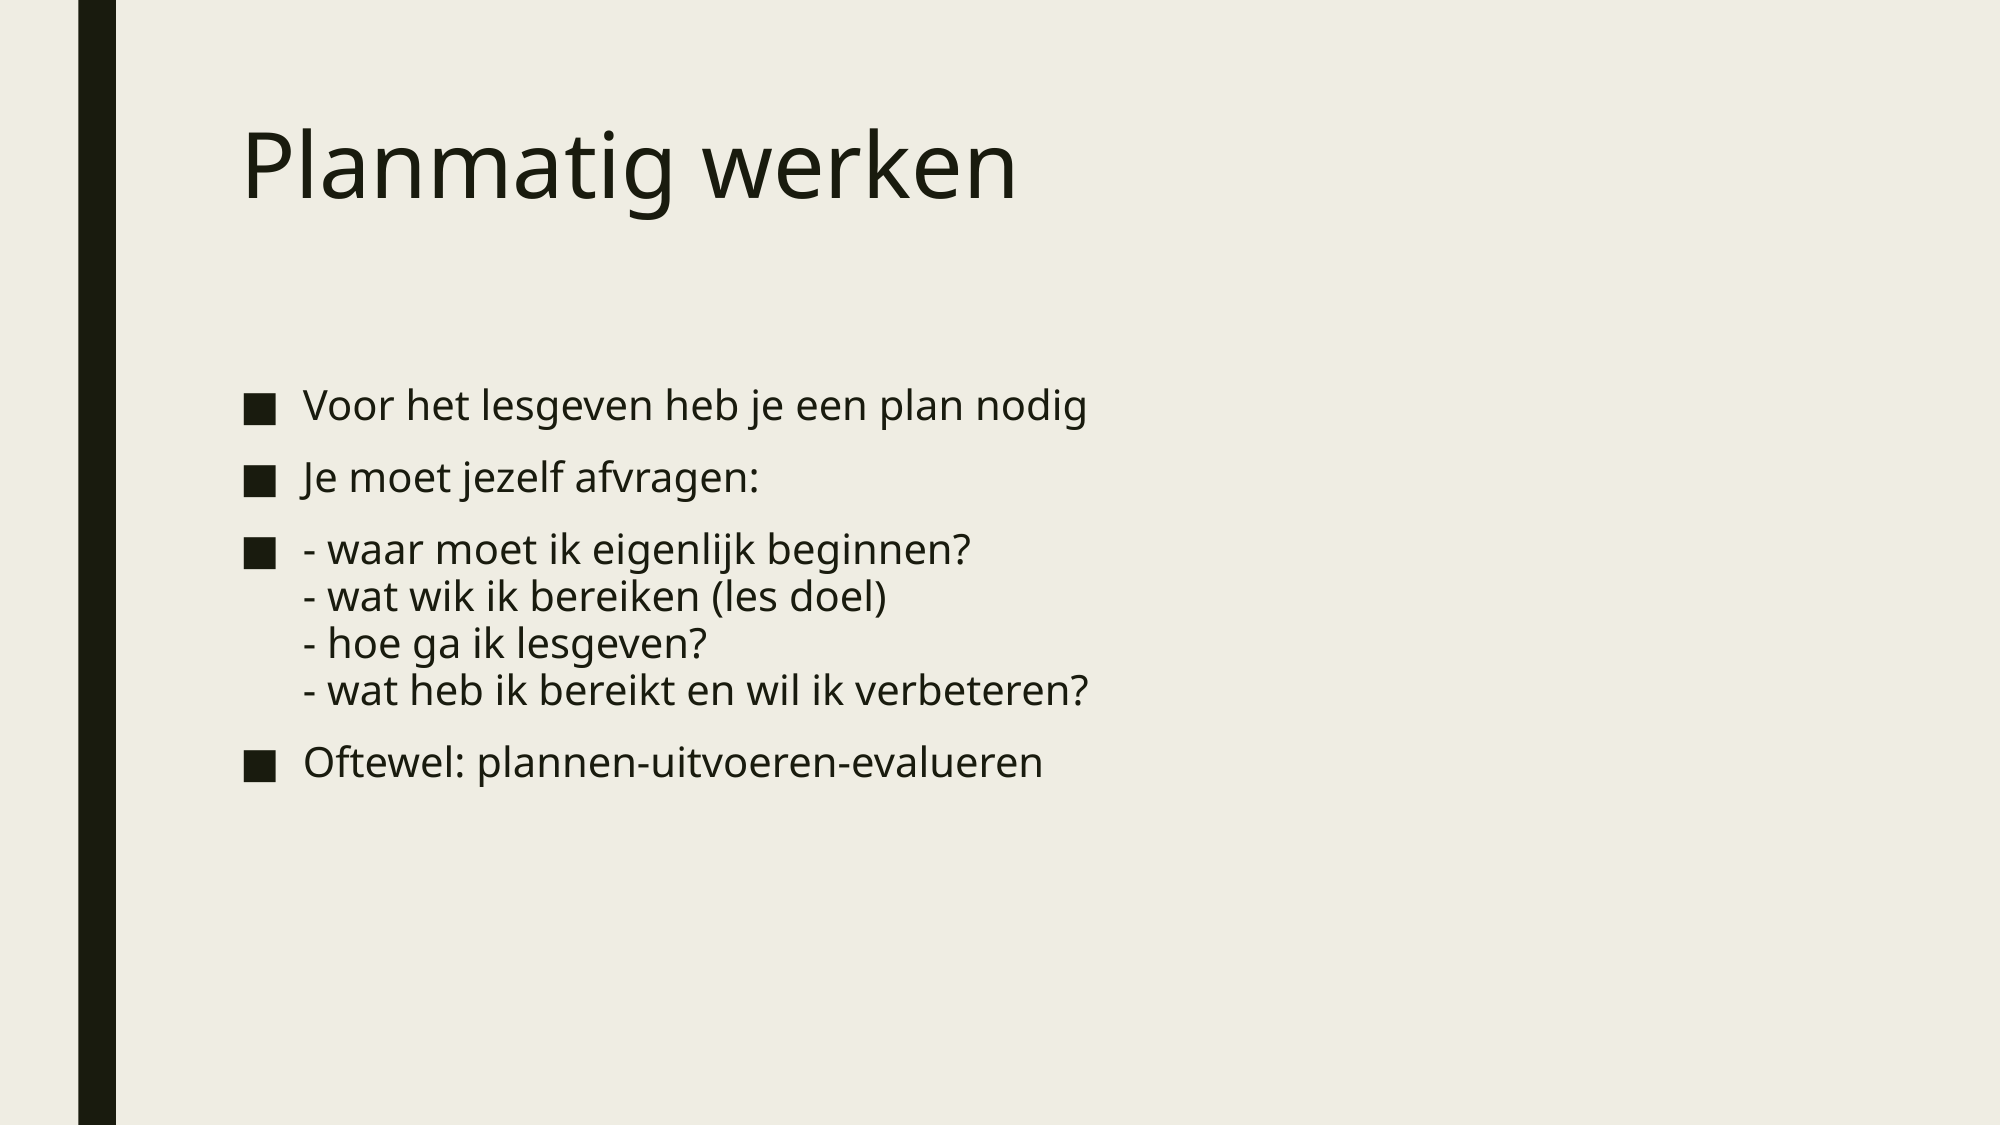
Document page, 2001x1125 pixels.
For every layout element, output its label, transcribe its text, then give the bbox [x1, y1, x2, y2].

title Planmatig werken [225, 112, 1800, 357]
list Voor het lesgeven heb je een plan nodig Je moet jezelf afvragen: - waar moet ik eigenlijk beginnen? - wat wik ik bereiken (les doel) - hoe ga ik lesgeven? - wat heb ik bereikt en wil ik verbeteren? Oftewel: plannen-uitvoeren-evalueren [225, 375, 1800, 963]
